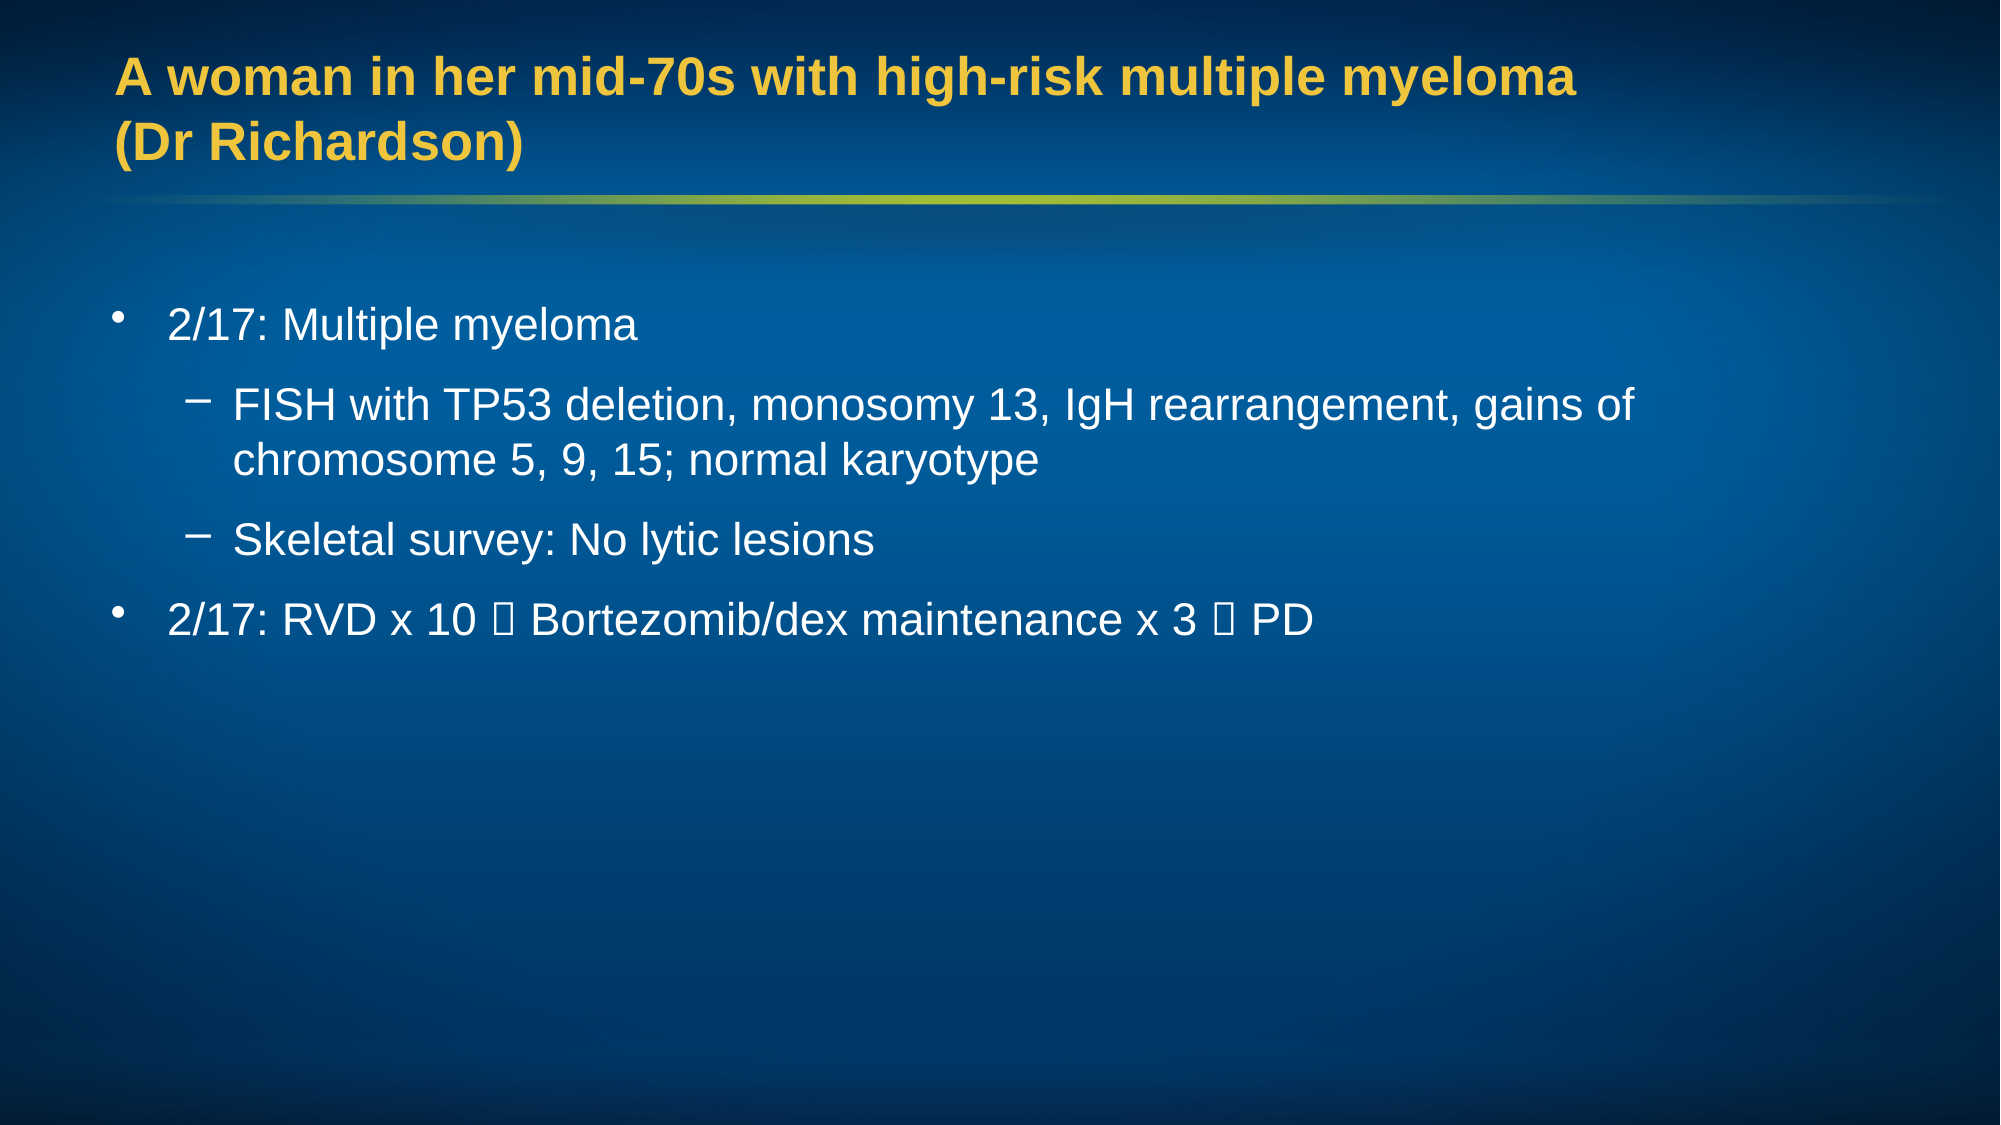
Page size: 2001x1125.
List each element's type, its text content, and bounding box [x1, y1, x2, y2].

list 2/17: Multiple myeloma FISH with TP53 deletion, monosomy 13, IgH rearrangement, gains of chromosome 5, 9, 15; normal karyotype Skeletal survey: No lytic lesions 2/17: RVD x 10  Bortezomib/dex maintenance x 3  PD [95, 287, 1896, 1075]
title A woman in her mid-70s with high-risk multiple myeloma (Dr Richardson) [99, 12, 1900, 200]
picture [0, 0, 2000, 1125]
